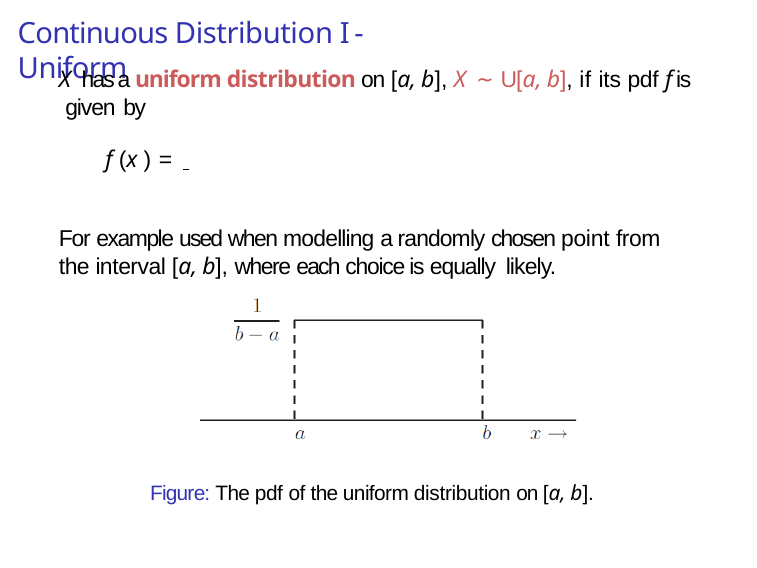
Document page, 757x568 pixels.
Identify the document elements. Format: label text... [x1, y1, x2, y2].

title Continuous Distribution I - Uniform [15, 11, 455, 110]
text_box X has a uniform distribution on [a, b], X ∼ U[a, b], if its pdf f is given by f (x ) = For example used when modelling a randomly chosen point from the interval [a, b], where each choice is equally likely. [56, 62, 695, 280]
text_box Figure: The pdf of the uniform distribution on [a, b]. [147, 477, 608, 505]
text_box [200, 298, 577, 439]
